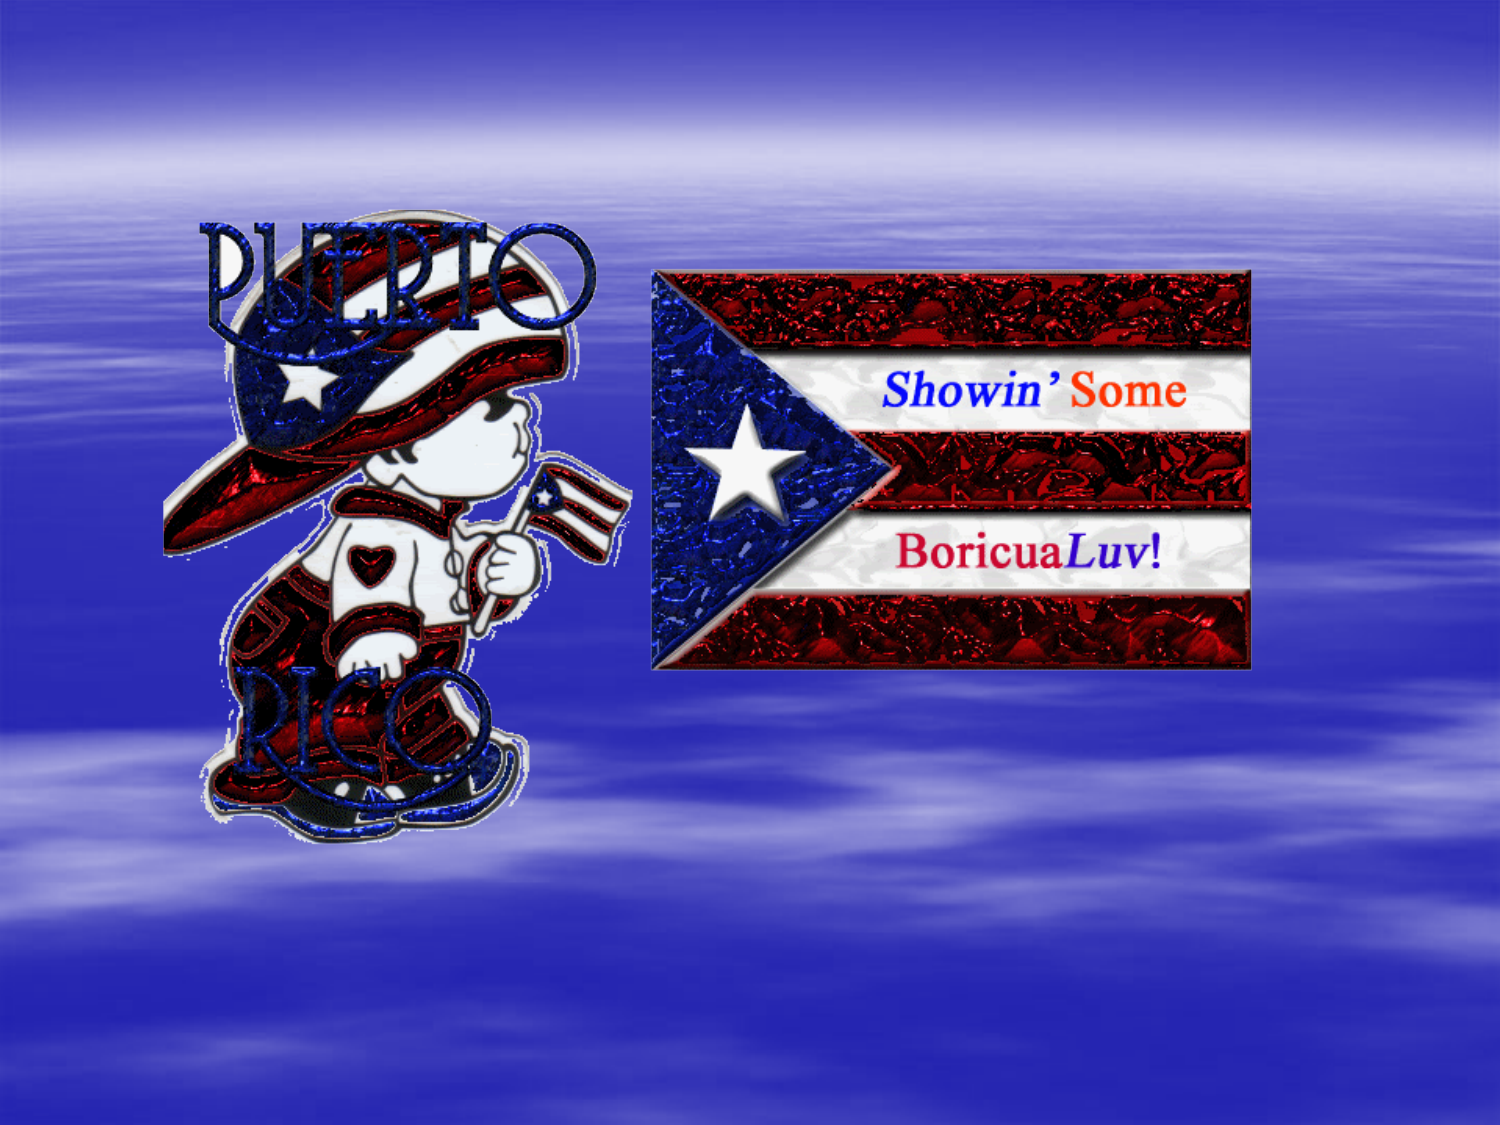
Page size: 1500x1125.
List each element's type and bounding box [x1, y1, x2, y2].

picture [162, 199, 1266, 852]
